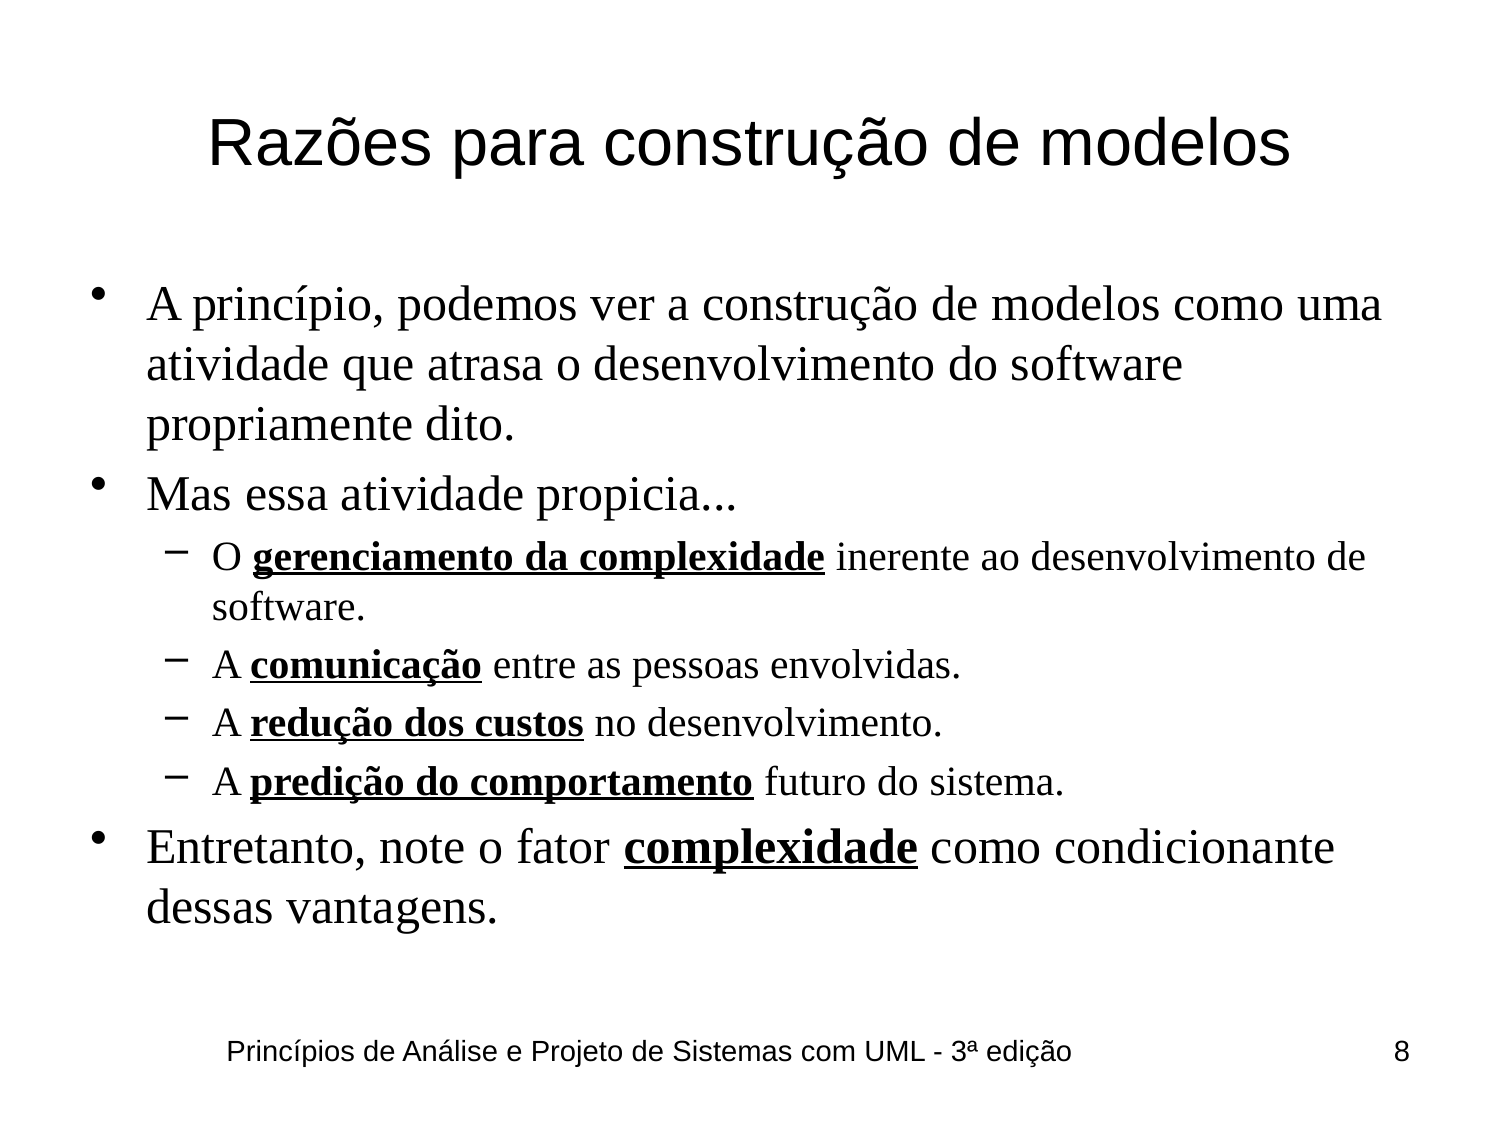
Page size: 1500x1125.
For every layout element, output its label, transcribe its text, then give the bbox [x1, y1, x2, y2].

footer Princípios de Análise e Projeto de Sistemas com UML - 3ª edição [74, 1024, 1226, 1103]
list A princípio, podemos ver a construção de modelos como uma atividade que atrasa o desenvolvimento do software propriamente dito. Mas essa atividade propicia... O gerenciamento da complexidade inerente ao desenvolvimento de software. A comunicação entre as pessoas envolvidas. A redução dos custos no desenvolvimento. A predição do comportamento futuro do sistema. Entretanto, note o fator complexidade como condicionante dessas vantagens. [74, 262, 1426, 1006]
title Razões para construção de modelos [74, 44, 1426, 233]
slide_number 8 [1237, 1024, 1426, 1103]
